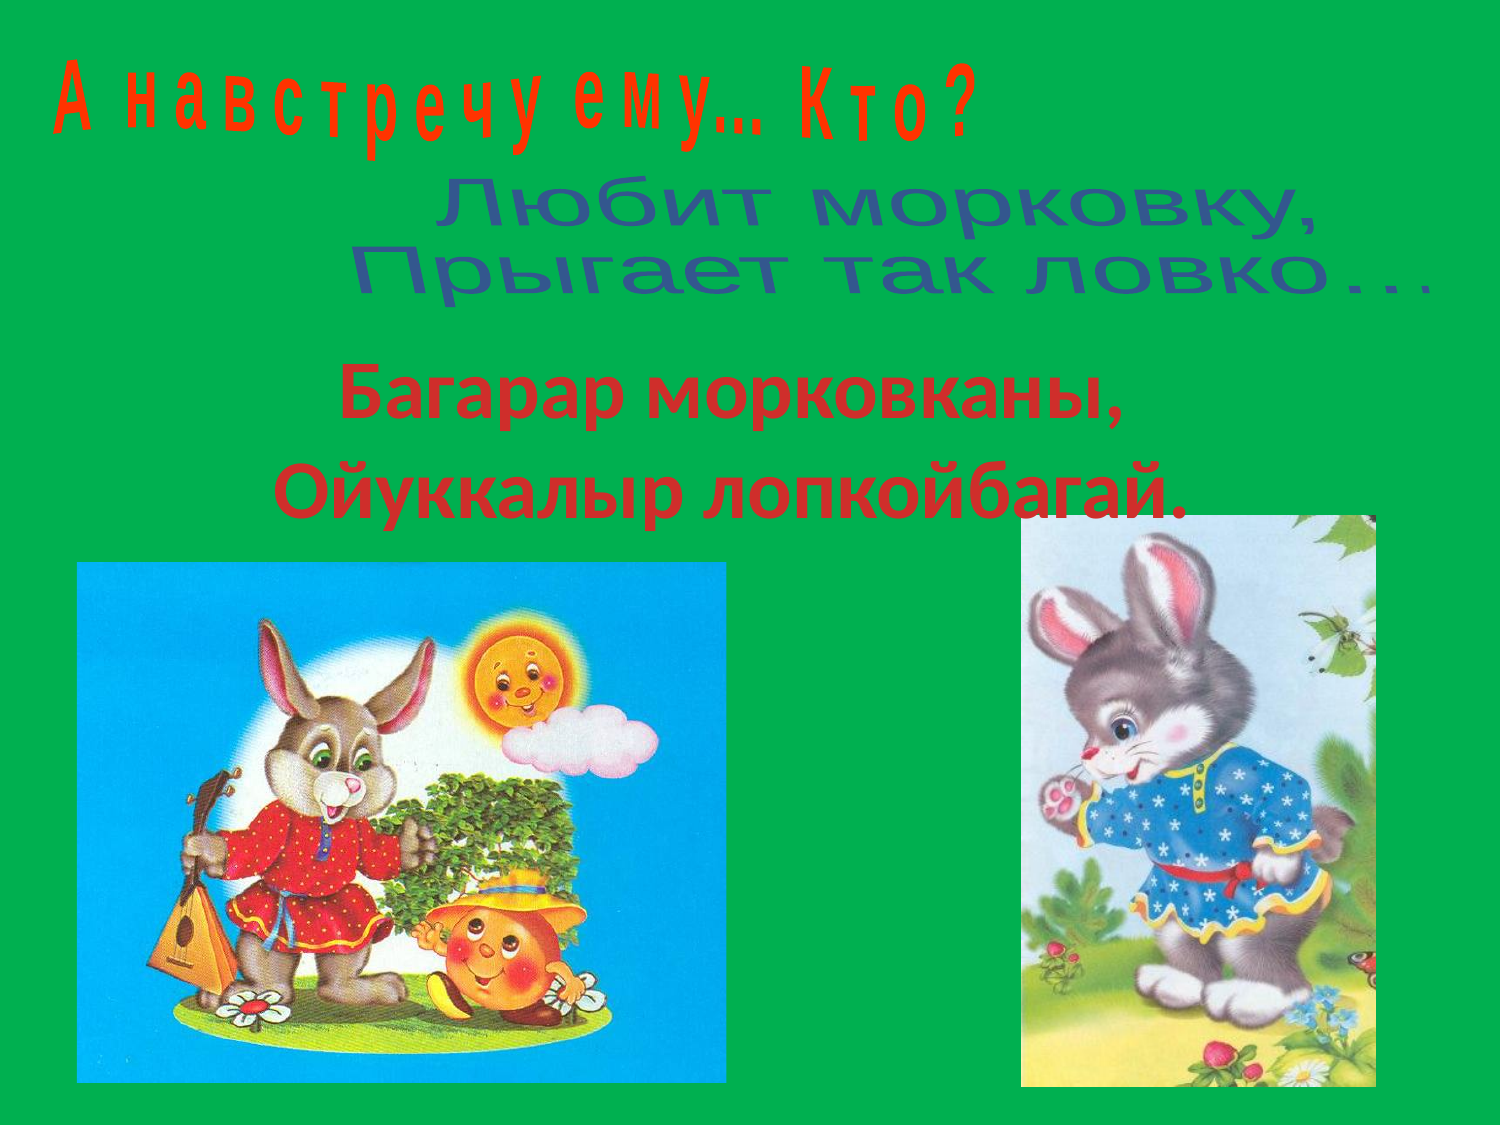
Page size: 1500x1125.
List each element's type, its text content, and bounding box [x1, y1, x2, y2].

picture [148, 606, 660, 1054]
text_box Багарар морковканы, Ойуккалыр лопкойбагай. [152, 328, 1313, 543]
picture [1021, 515, 1377, 1087]
